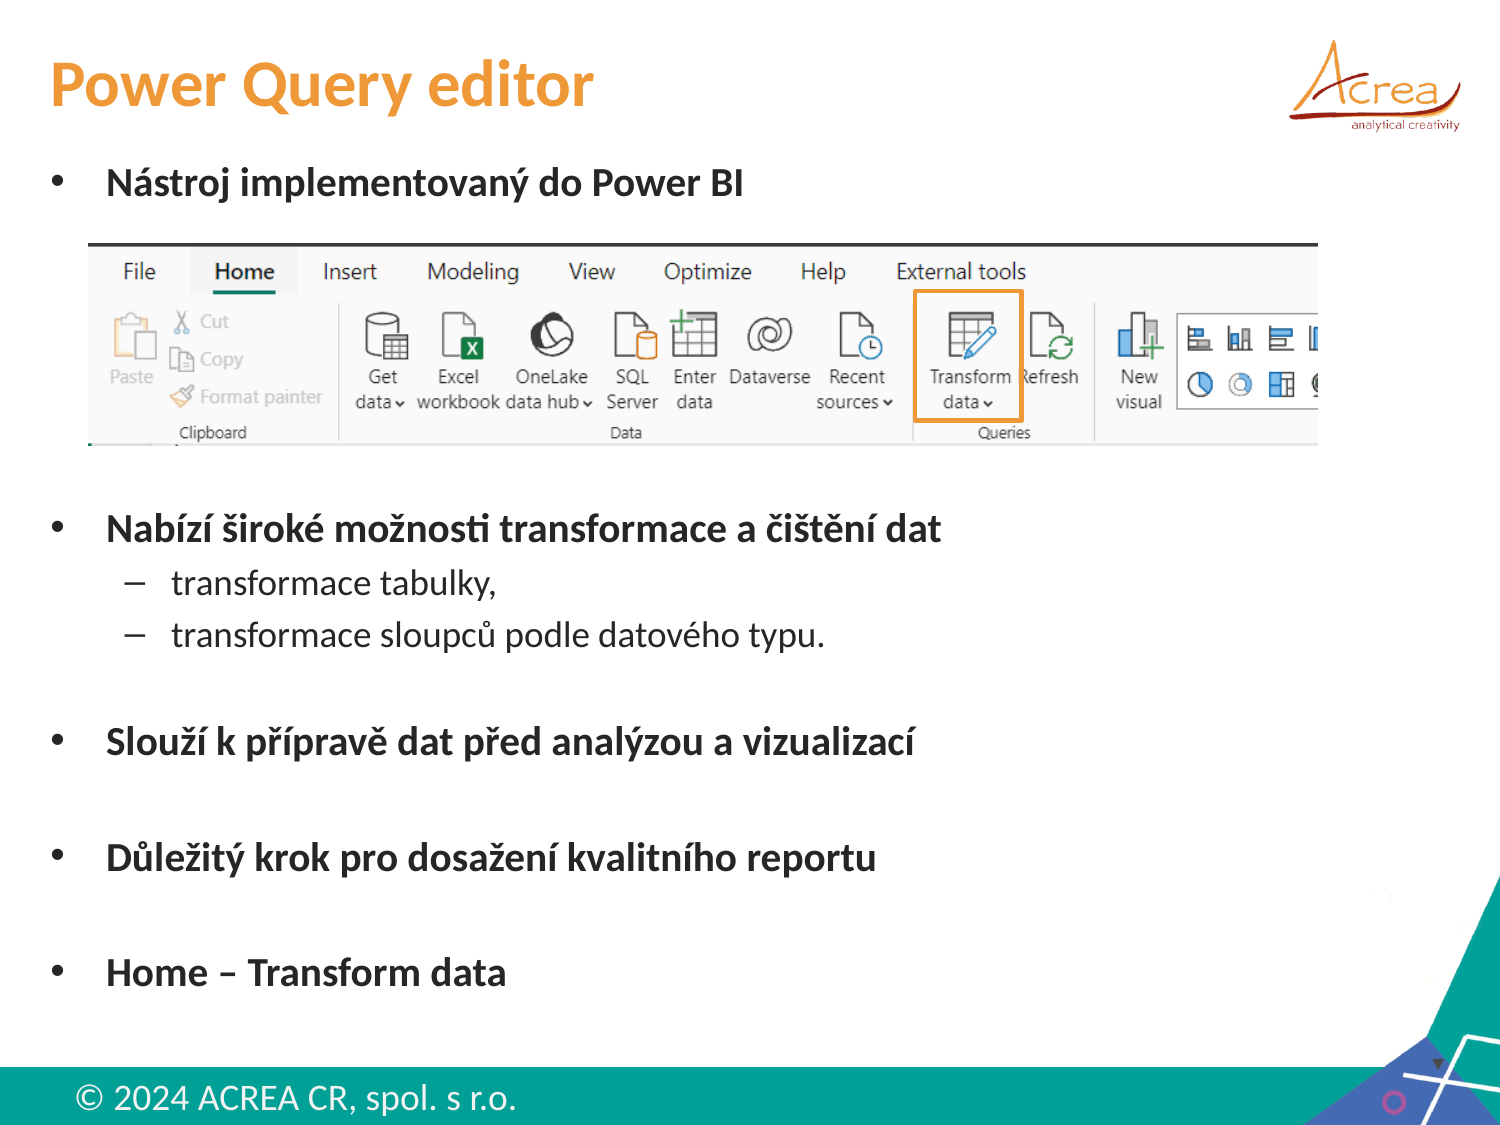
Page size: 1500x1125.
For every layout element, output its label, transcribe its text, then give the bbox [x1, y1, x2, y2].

picture [1249, 10, 1500, 161]
list Nástroj implementovaný do Power BI Nabízí široké možnosti transformace a čištění dat transformace tabulky, transformace sloupců podle datového typu. Slouží k přípravě dat před analýzou a vizualizací Důležitý krok pro dosažení kvalitního reportu Home – Transform data [35, 147, 1453, 1010]
picture [88, 243, 1318, 447]
title Power Query editor [35, 35, 1276, 124]
picture [1280, 853, 1500, 1125]
